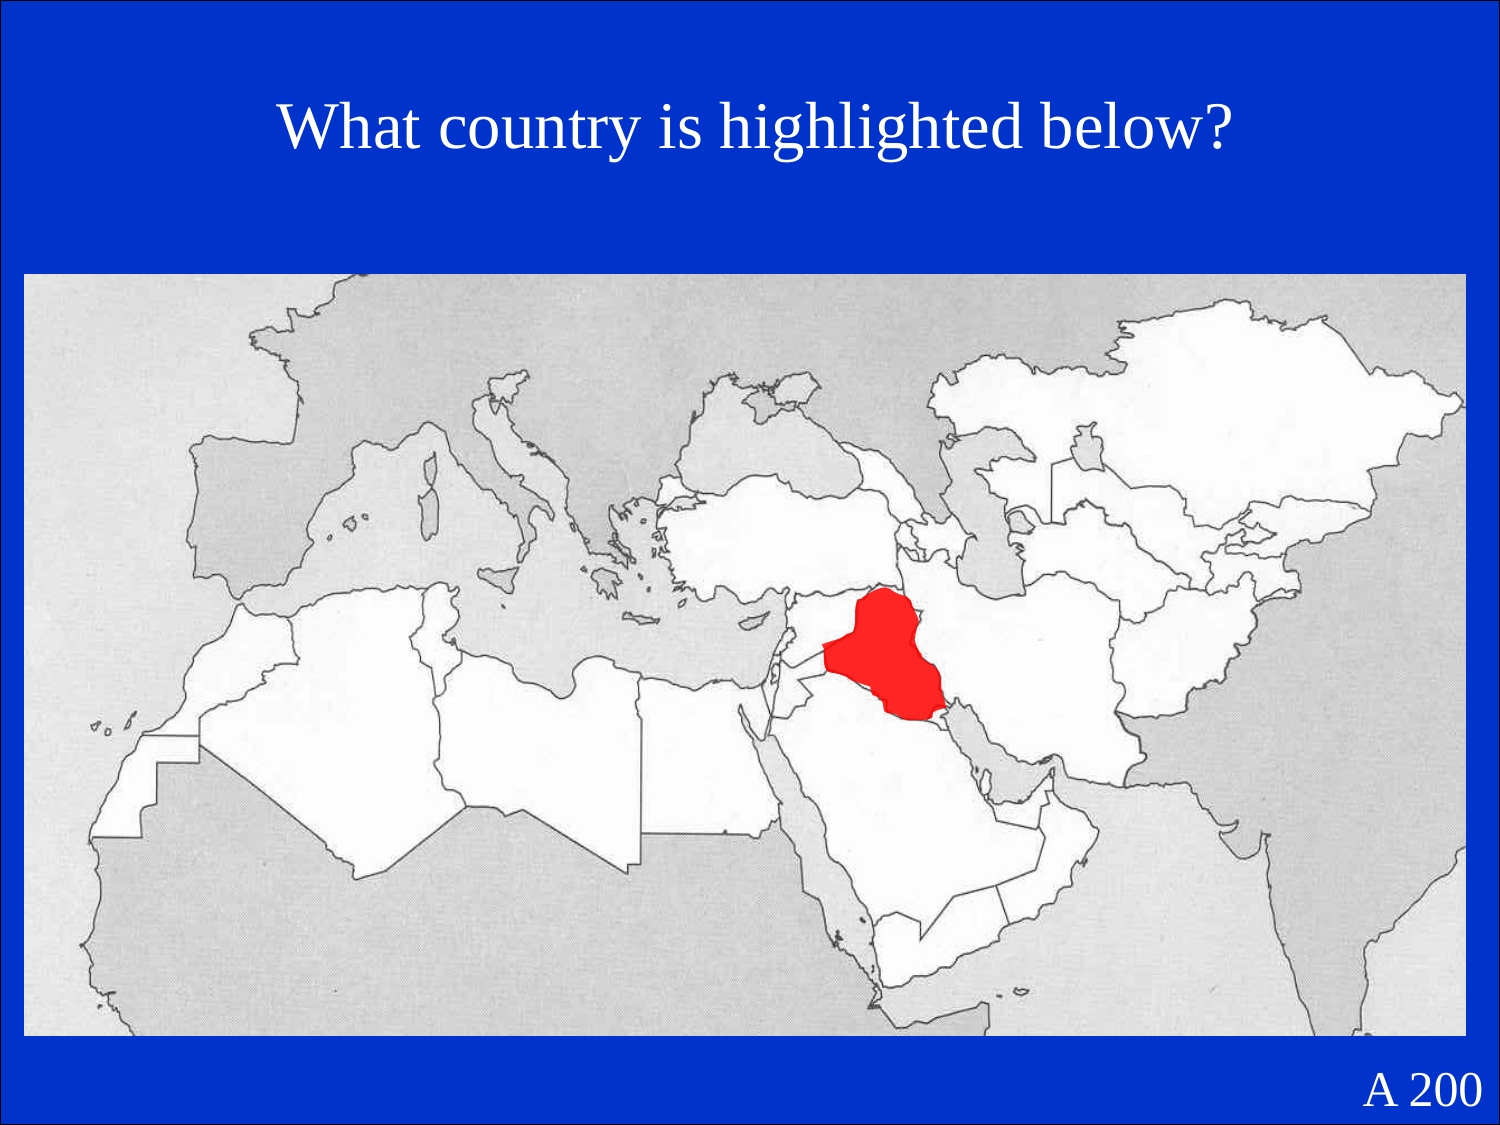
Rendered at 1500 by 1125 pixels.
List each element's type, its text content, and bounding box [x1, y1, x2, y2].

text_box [24, 274, 1466, 1037]
text_box [0, 1, 1500, 1125]
text_box A 200 [1347, 1049, 1499, 1125]
text_box What country is highlighted below? [237, 74, 1275, 170]
